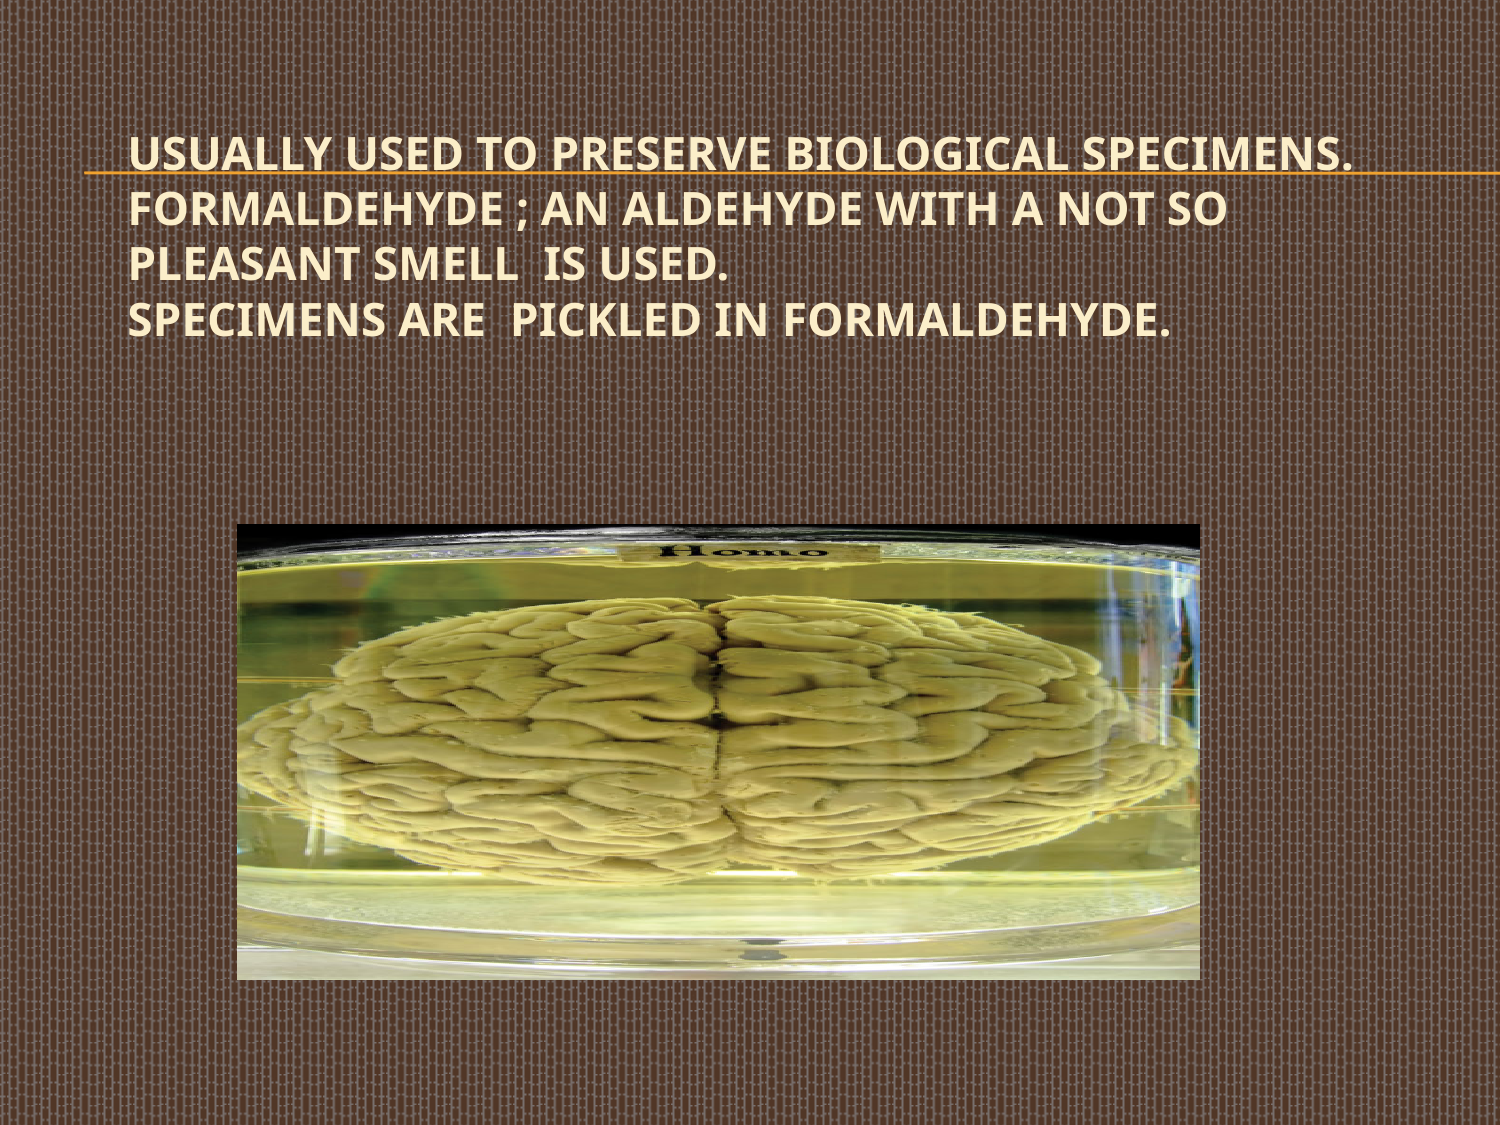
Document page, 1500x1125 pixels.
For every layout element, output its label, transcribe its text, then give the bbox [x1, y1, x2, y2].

title Usually used to preserve biological specimens. Formaldehyde ; an aldehyde with a not so pleasant smell is used. specimens are pickled in formaldehyde. [112, 99, 1388, 425]
picture [237, 524, 1201, 980]
